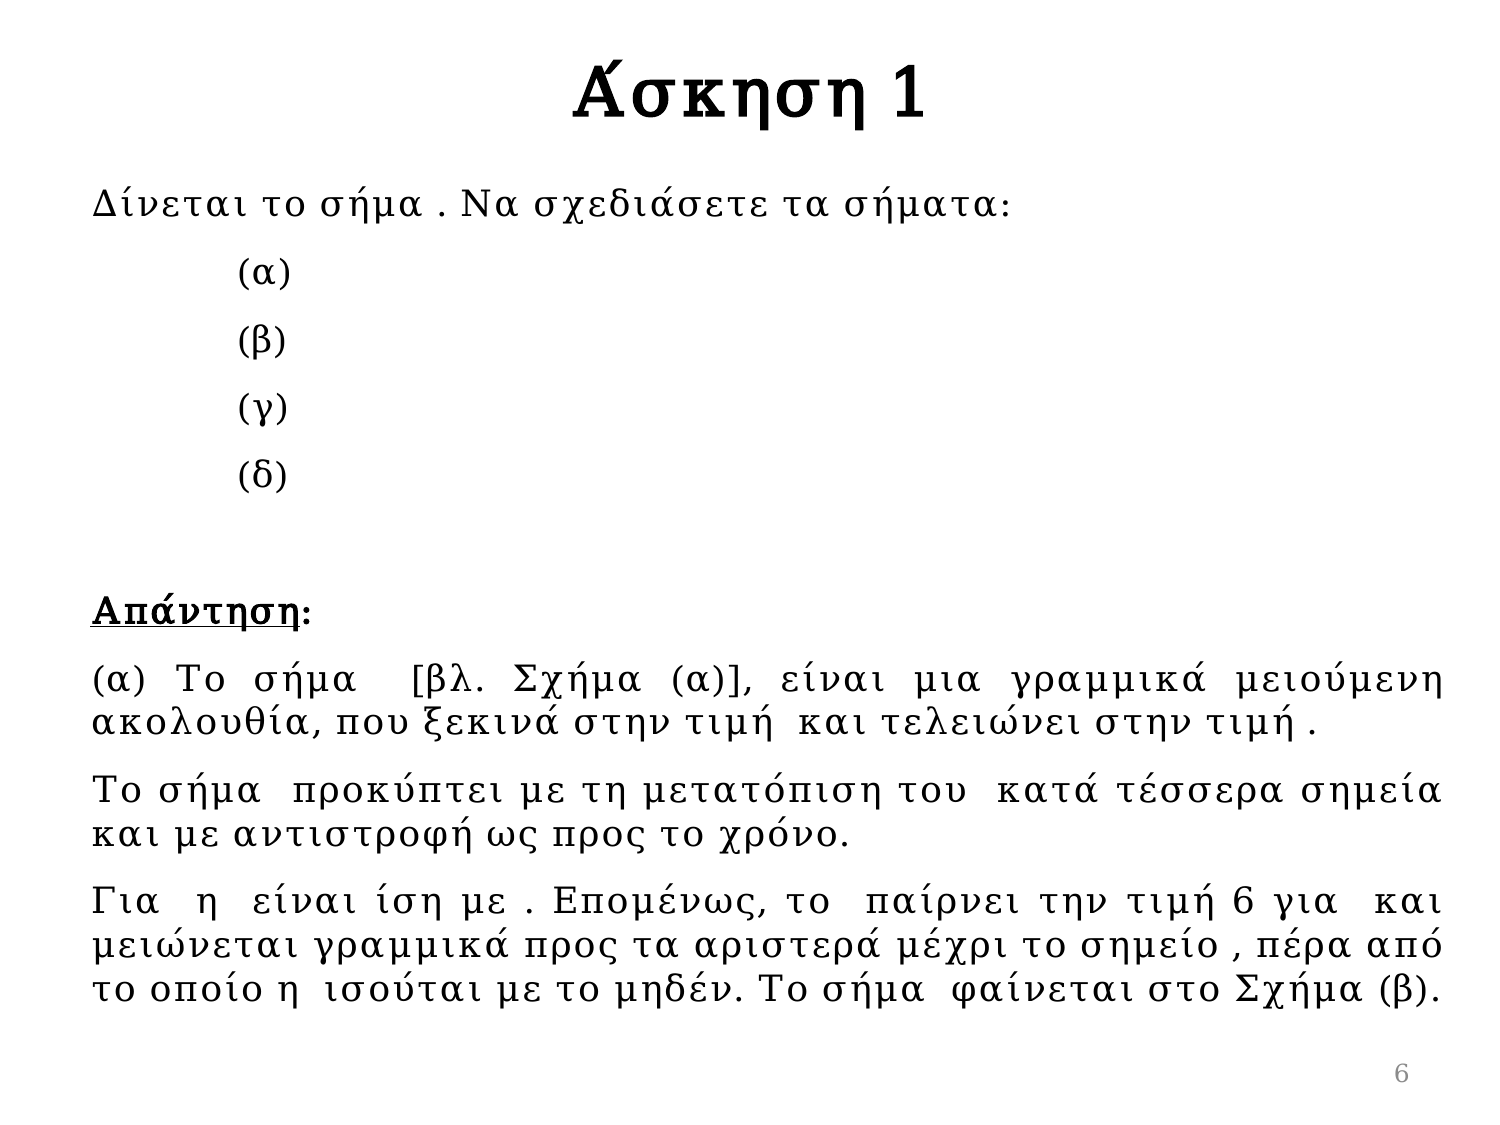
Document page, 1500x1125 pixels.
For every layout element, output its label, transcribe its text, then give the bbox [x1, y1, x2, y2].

slide_number 6 [1222, 1042, 1425, 1103]
title Άσκηση 1 [75, 19, 1425, 159]
